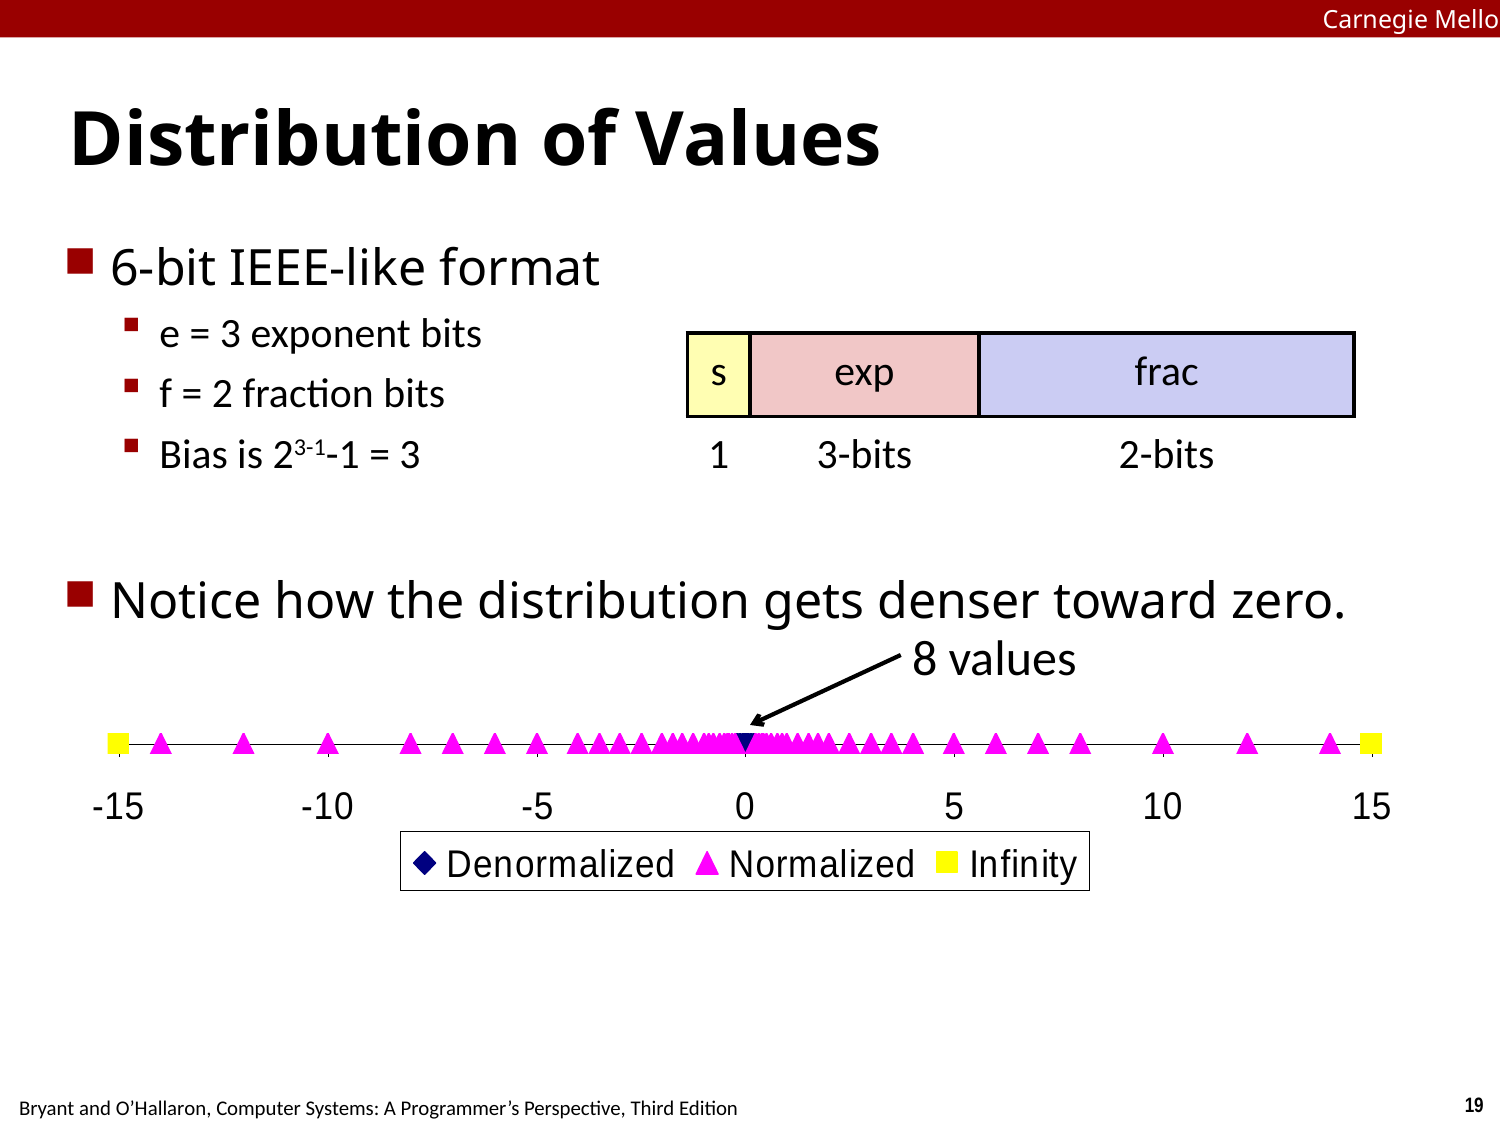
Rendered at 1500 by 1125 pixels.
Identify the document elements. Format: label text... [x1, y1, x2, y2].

table_header exp [752, 335, 977, 415]
text_box Carnegie Mellon [1322, 3, 1500, 33]
list 6-bit IEEE-like format e = 3 exponent bits f = 2 fraction bits Bias is 23-1-1 = 3 Notice how the distribution gets denser toward zero. [62, 228, 1438, 1122]
text_box [0, 0, 1500, 38]
table_cell 1 [688, 418, 750, 500]
table_header s [689, 335, 748, 415]
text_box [62, 724, 1429, 905]
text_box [749, 654, 901, 726]
title Distribution of Values [62, 41, 1438, 228]
table_cell 3-bits [750, 418, 979, 500]
table_header frac [981, 335, 1352, 415]
table_cell 2-bits [979, 418, 1354, 500]
text_box 8 values [900, 624, 1077, 685]
